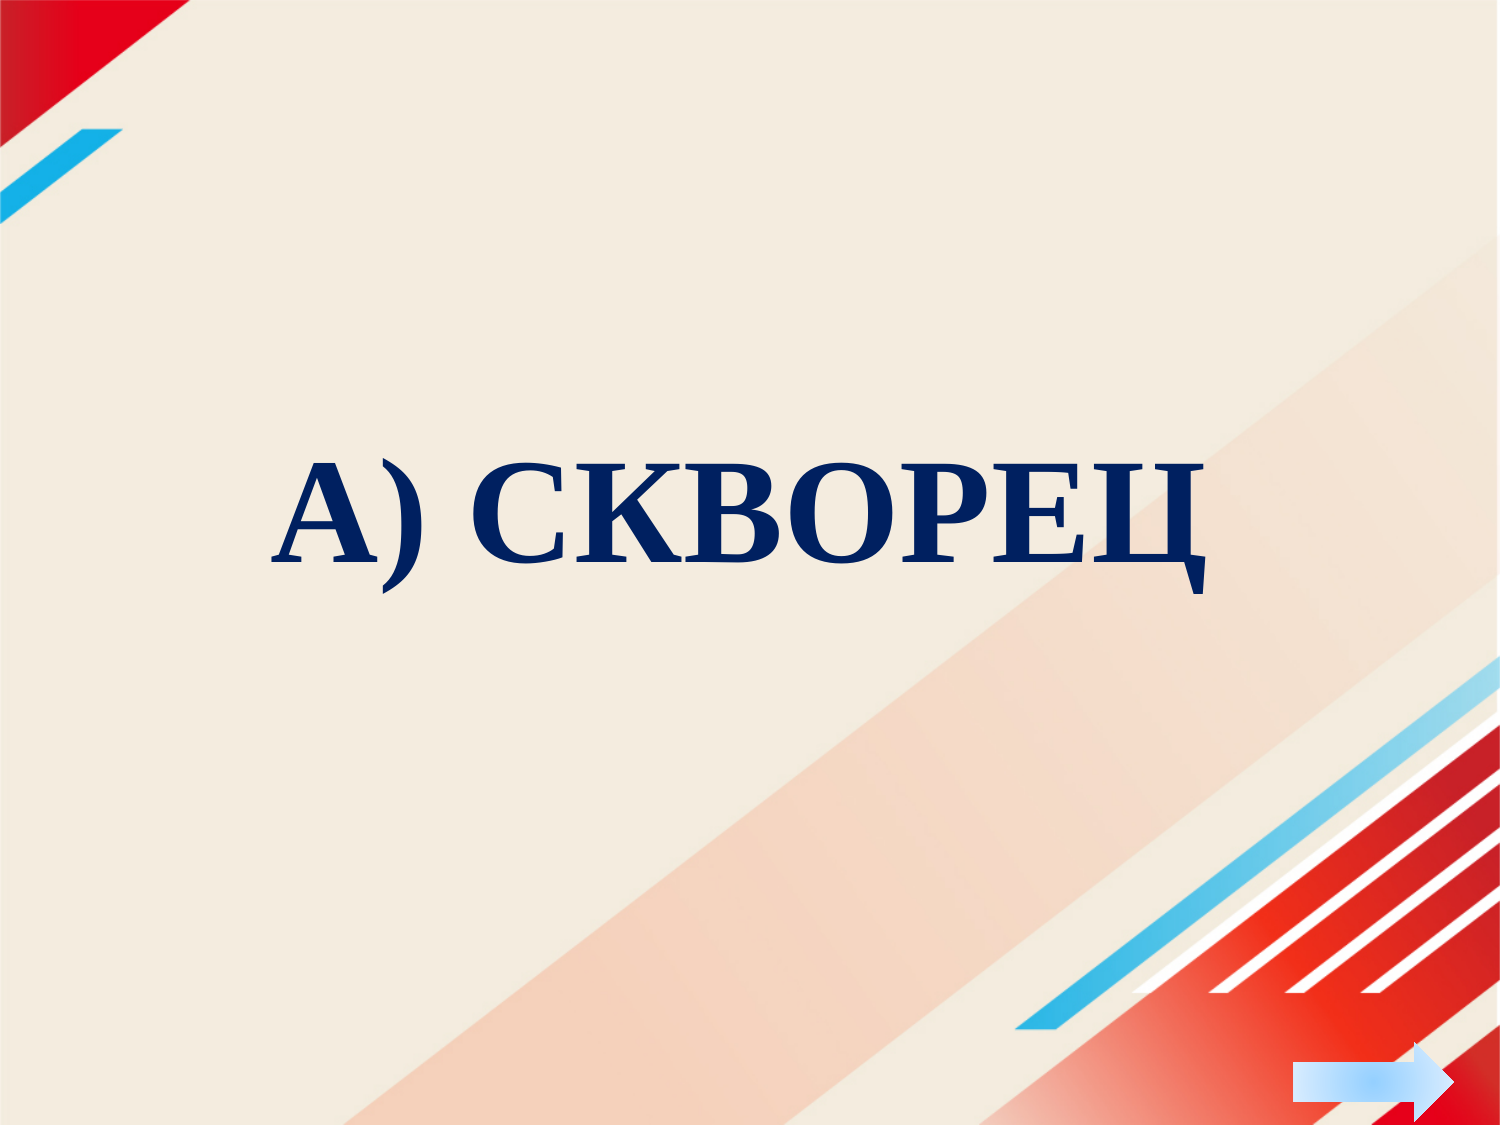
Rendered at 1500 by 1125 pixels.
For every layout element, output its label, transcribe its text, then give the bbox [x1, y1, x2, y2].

title А) СКВОРЕЦ [64, 408, 1415, 597]
picture [0, 0, 1500, 1125]
